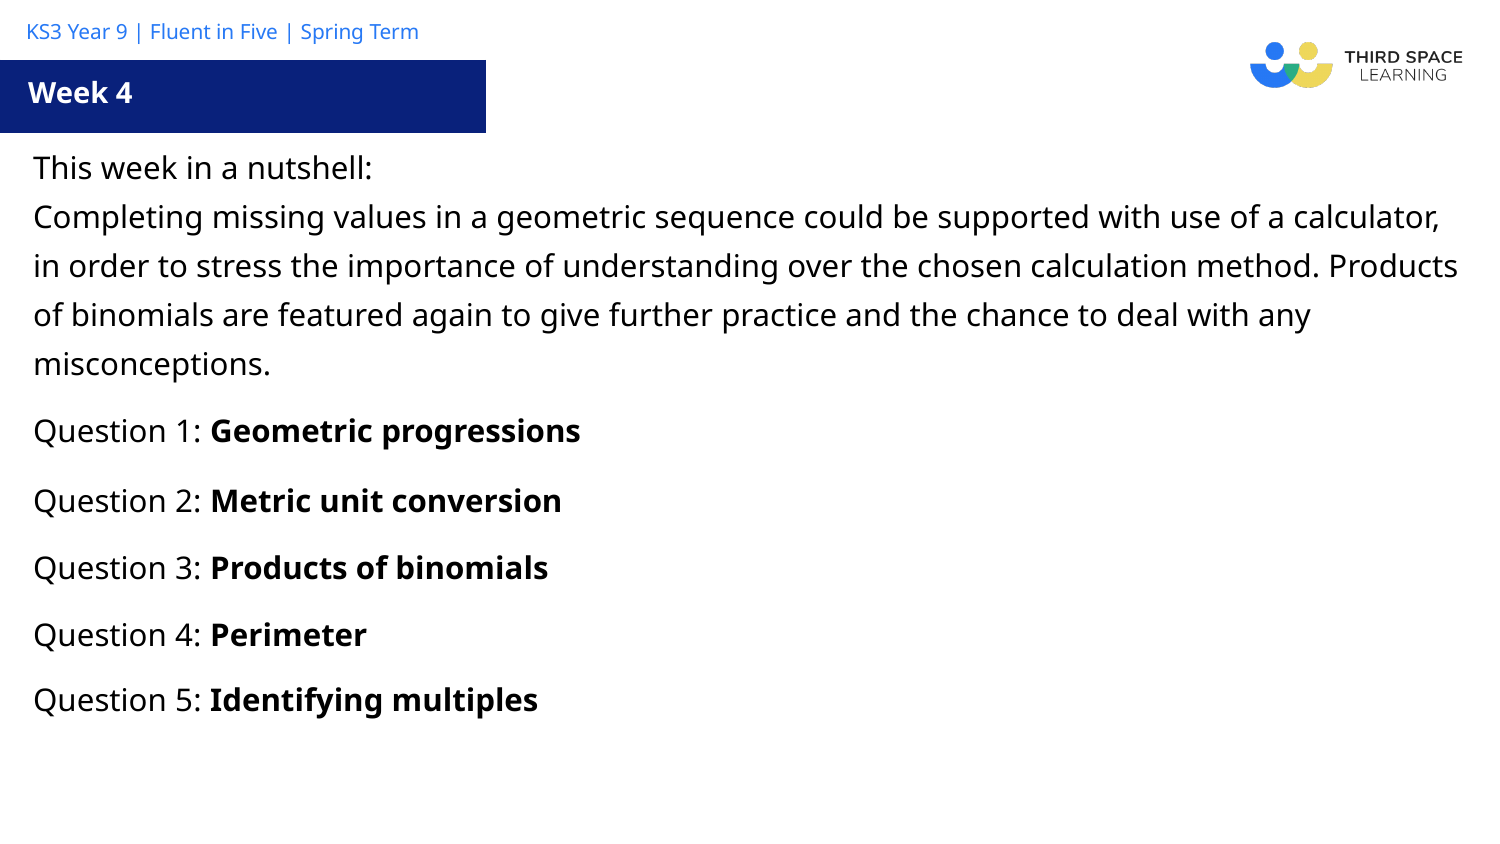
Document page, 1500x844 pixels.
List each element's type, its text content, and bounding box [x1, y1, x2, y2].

table_cell Question 1: Geometric progressions [29, 389, 1476, 454]
text_box Week 4 [13, 59, 383, 125]
table_cell Question 4: Perimeter [29, 593, 1476, 658]
table_cell Question 5: Identifying multiples [29, 660, 1476, 723]
table_header This week in a nutshell: Completing missing values in a geometric sequence could be supported with use of a calculator, in order to stress the importance of understanding over the chosen calculation method. Products of binomials are featured again to give further practice and the chance to deal with any misconceptions. [29, 137, 1476, 387]
picture [1250, 33, 1465, 99]
table_cell Question 2: Metric unit conversion [29, 456, 1476, 524]
table_cell Question 3: Products of binomials [29, 526, 1476, 591]
